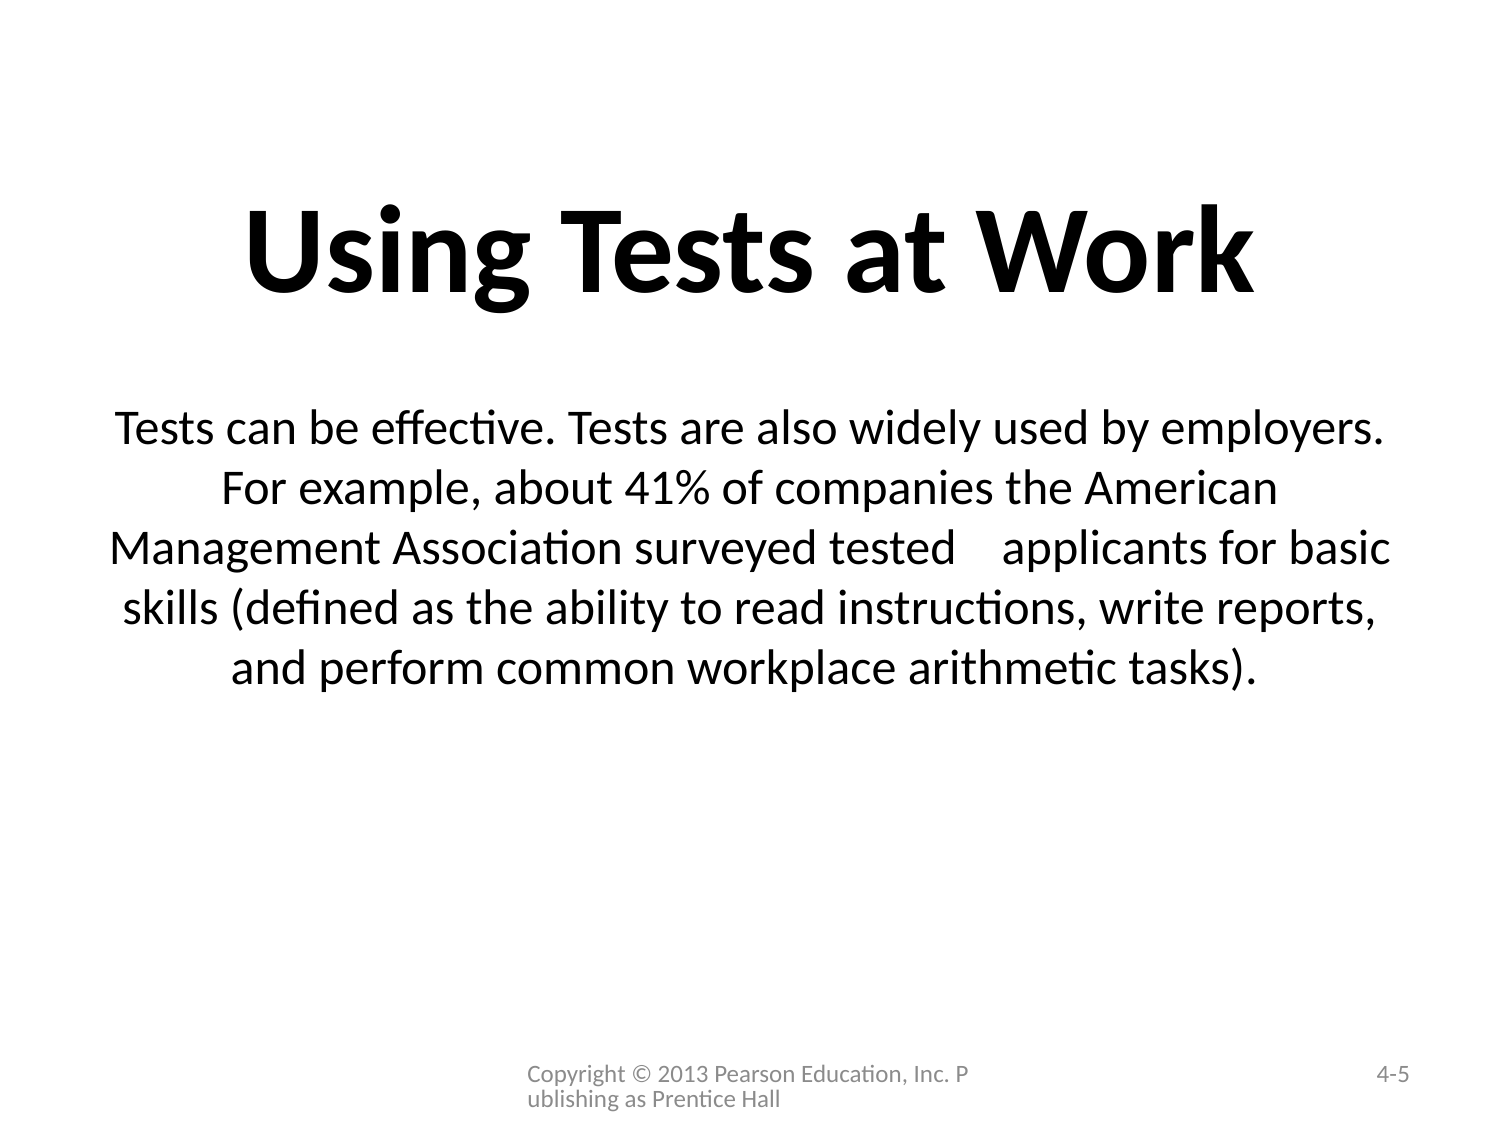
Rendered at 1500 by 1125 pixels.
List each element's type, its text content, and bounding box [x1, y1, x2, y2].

title Using Tests at Work Tests can be effective. Tests are also widely used by employers. For example, about 41% of companies the American Management Association surveyed tested applicants for basic skills (defined as the ability to read instructions, write reports, and perform common workplace arithmetic tasks). [75, 50, 1425, 963]
footer Copyright © 2013 Pearson Education, Inc. Publishing as Prentice Hall [512, 1042, 988, 1103]
slide_number 4-5 [1074, 1042, 1425, 1103]
